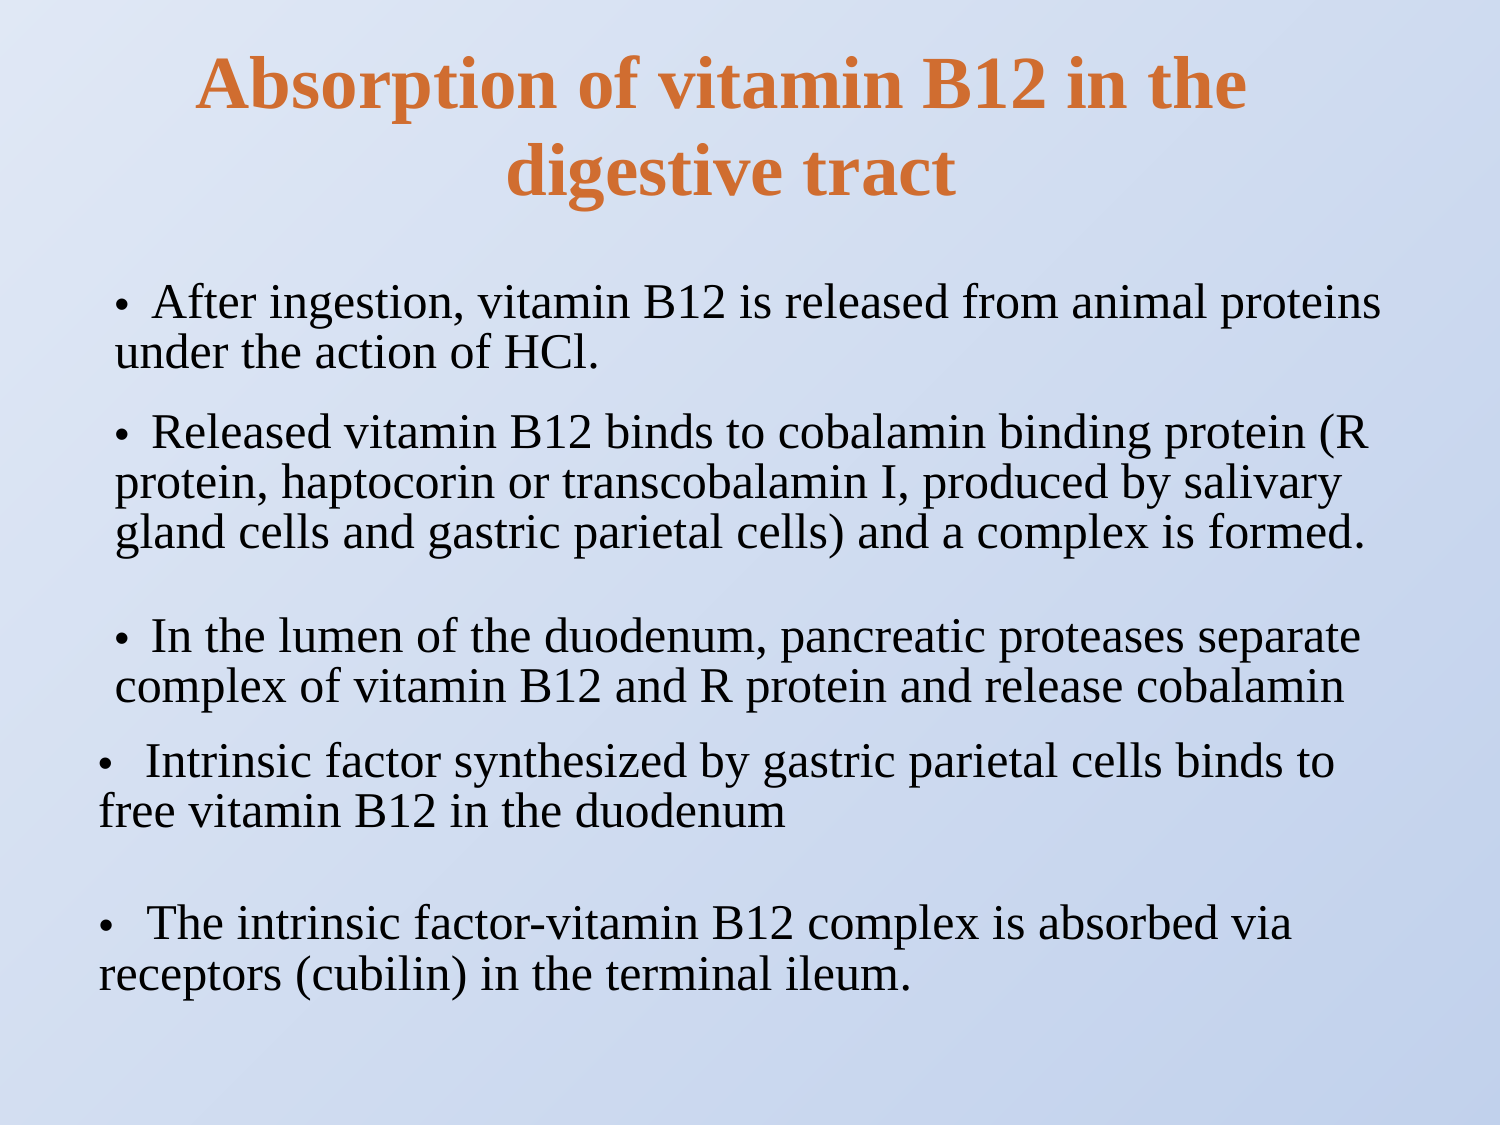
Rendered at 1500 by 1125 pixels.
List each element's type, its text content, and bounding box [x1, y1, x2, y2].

text_box • In the lumen of the duodenum, pancreatic proteases separate complex of vitamin B12 and R protein and release cobalamin [114, 612, 1388, 813]
text_box • After ingestion, vitamin B12 is released from animal proteins under the action of HCl. [114, 278, 1433, 380]
text_box • Intrinsic factor synthesized by gastric parietal cells binds to free vitamin B12 in the duodenum [98, 737, 1363, 888]
text_box Absorption of vitamin B12 in the digestive tract [75, 37, 1388, 297]
text_box • Released vitamin B12 binds to cobalamin binding protein (R protein, haptocorin or transcobalamin I, produced by salivary gland cells and gastric parietal cells) and a complex is formed. [114, 408, 1433, 610]
text_box • The intrinsic factor-vitamin B12 complex is absorbed via receptors (cubilin) ​​in the terminal ileum. [98, 900, 1450, 1051]
